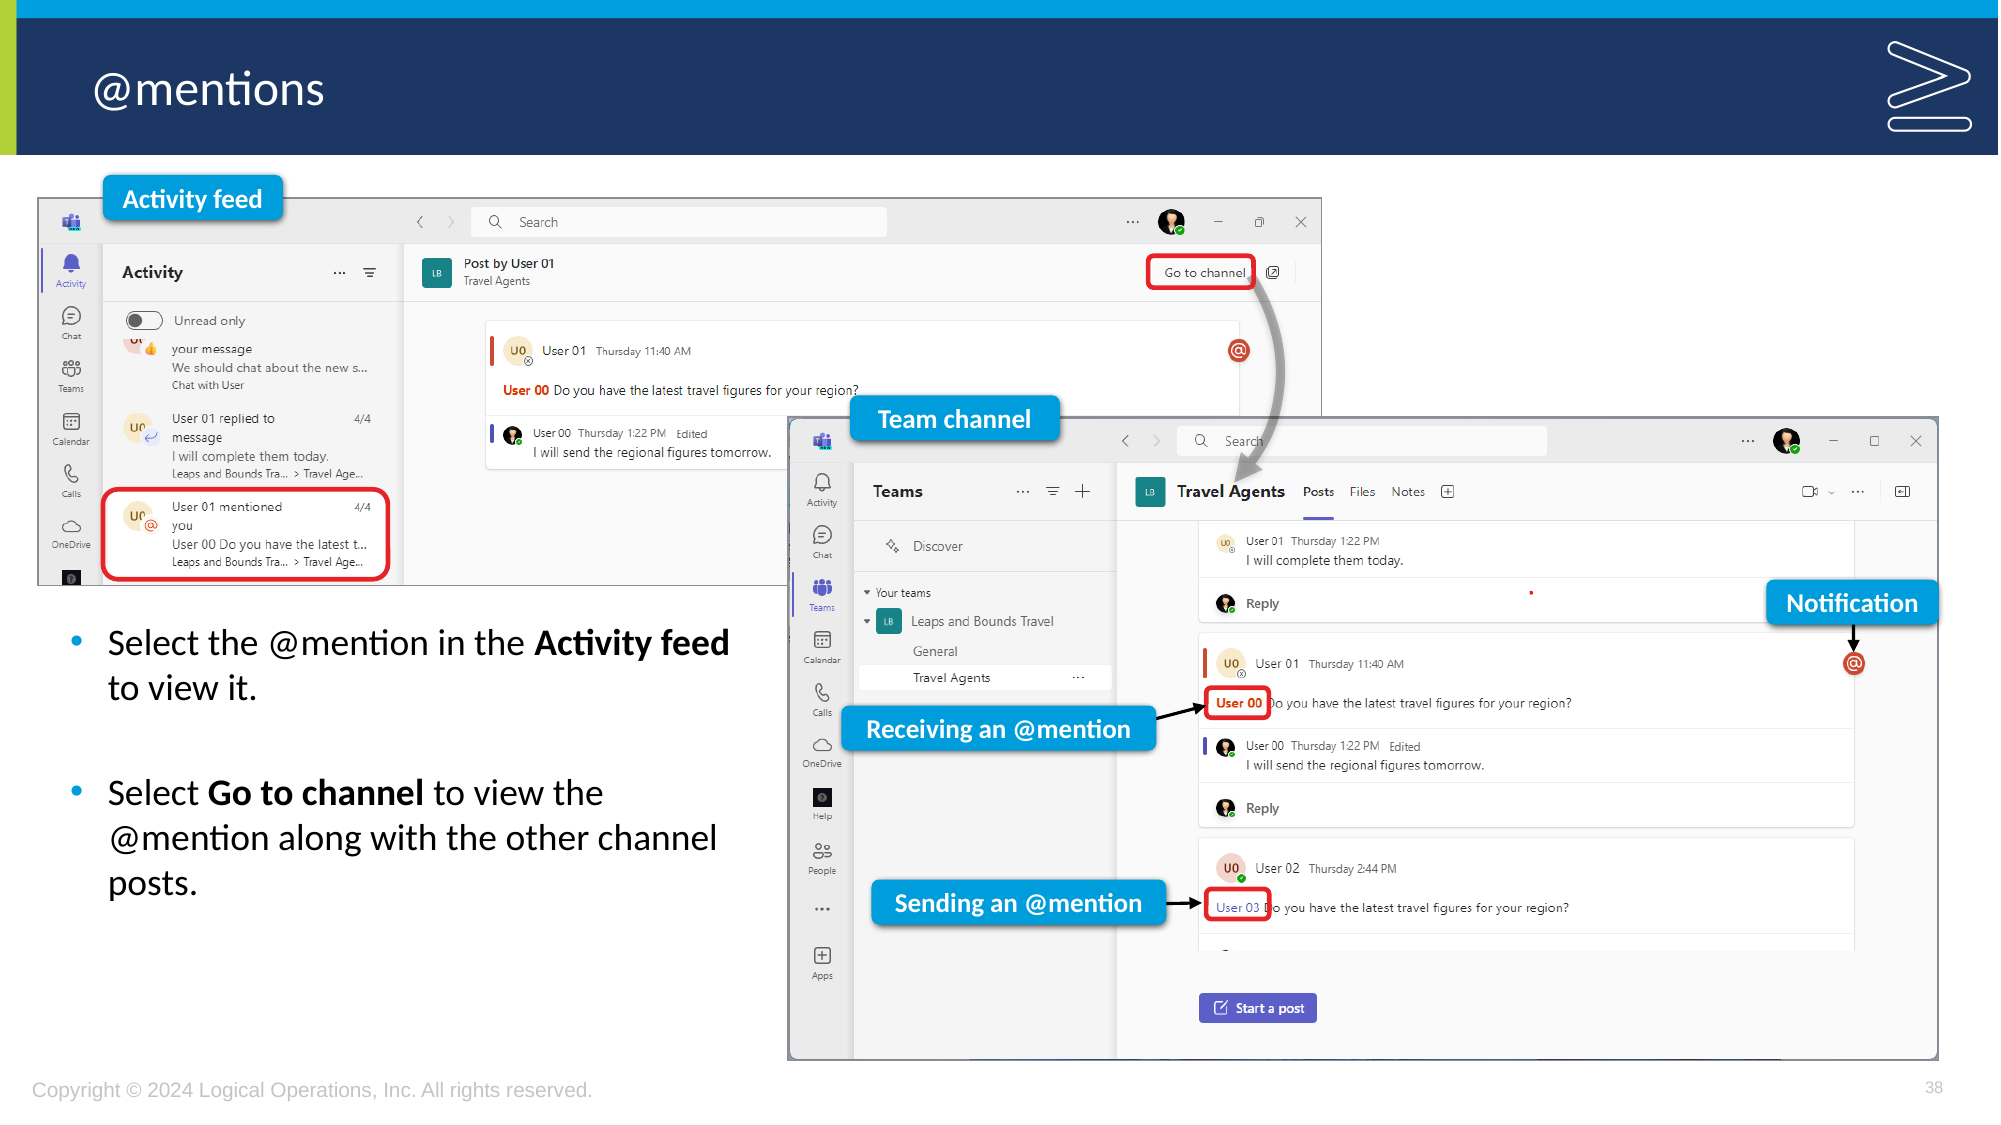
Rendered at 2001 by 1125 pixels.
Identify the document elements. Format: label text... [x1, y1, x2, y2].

picture [1850, 19, 1998, 155]
title @mentions [74, 16, 1850, 155]
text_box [37, 174, 1939, 1061]
picture [0, 0, 74, 155]
slide_number 38 [1491, 1057, 1959, 1118]
